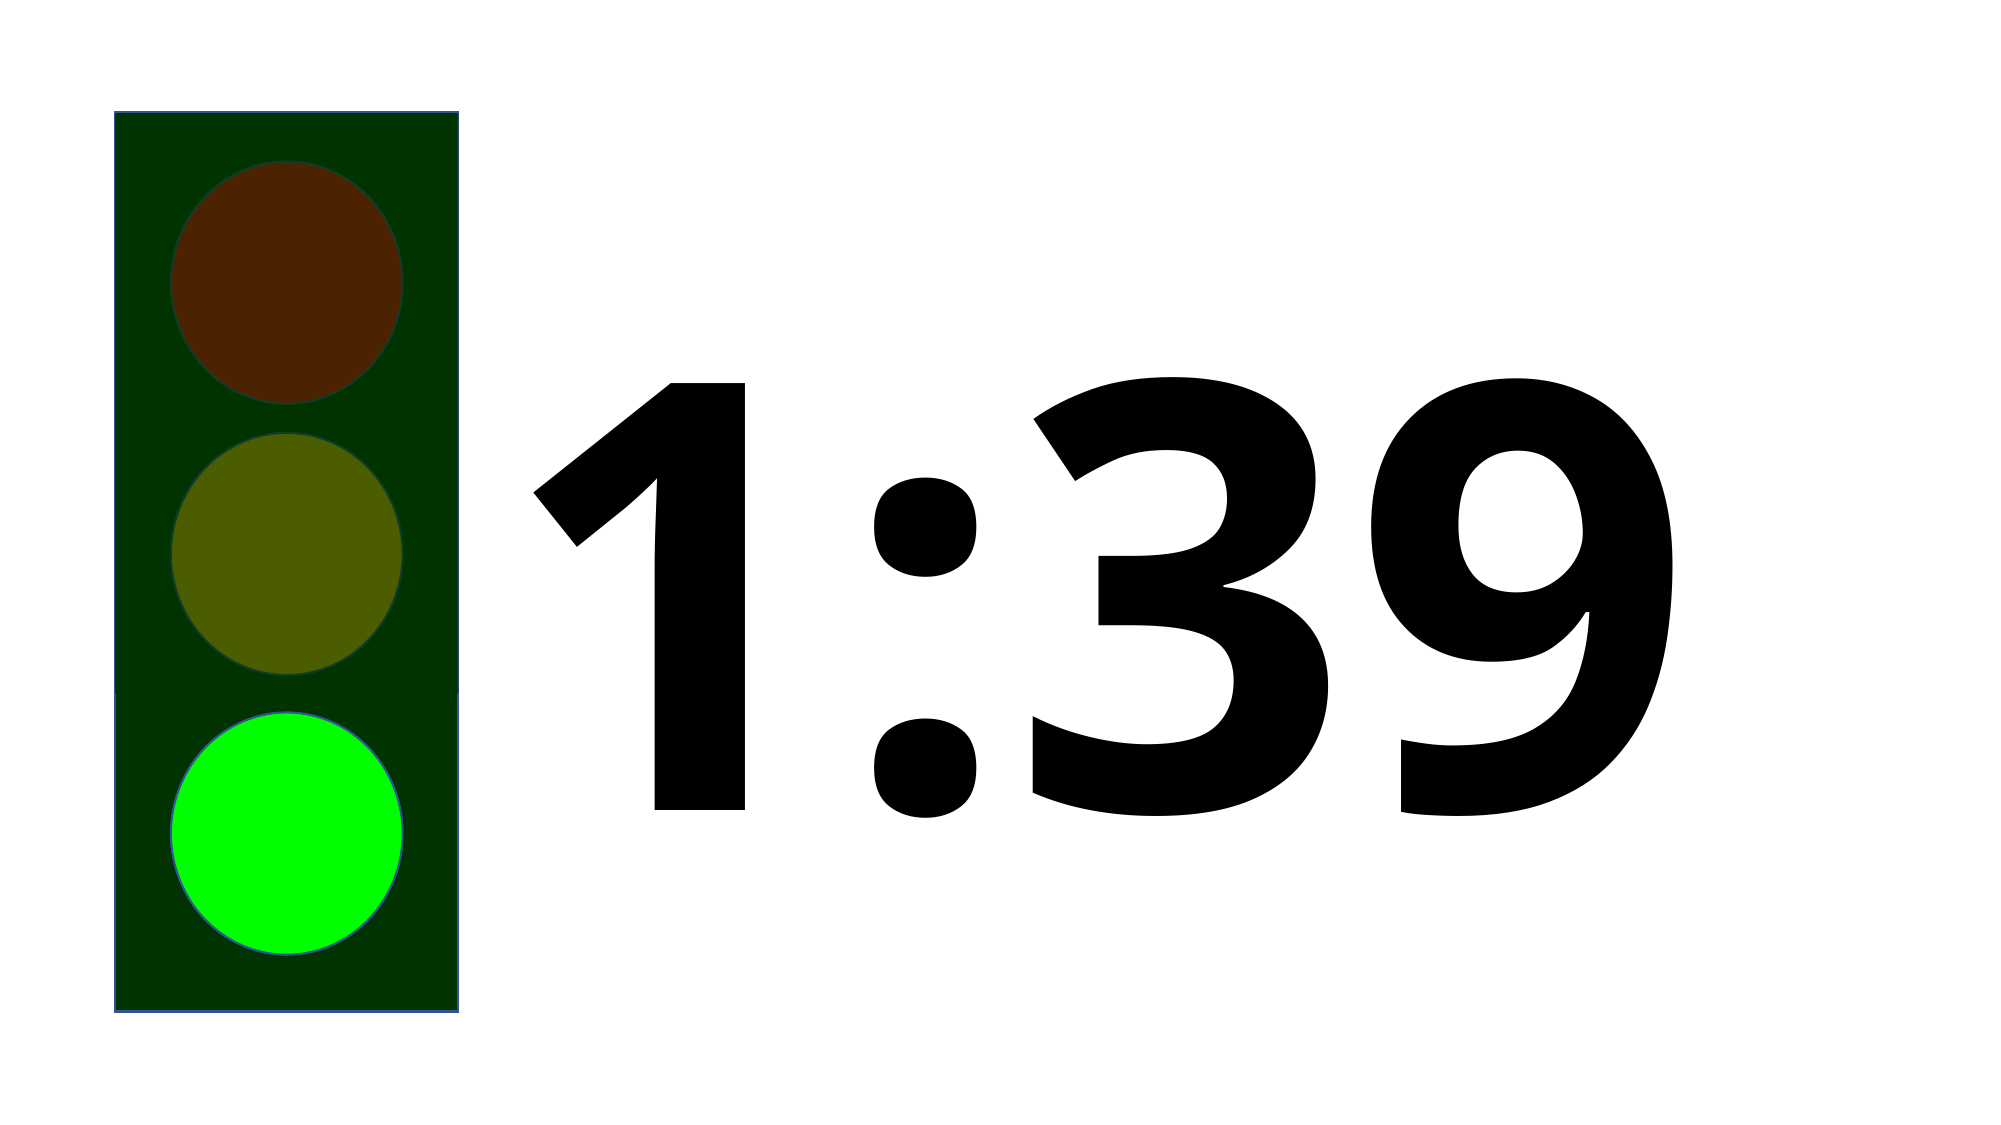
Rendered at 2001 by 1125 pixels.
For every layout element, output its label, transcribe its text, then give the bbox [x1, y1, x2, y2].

text_box 1:39 [483, 204, 1924, 938]
text_box [114, 112, 459, 695]
text_box [114, 695, 459, 1013]
text_box [169, 711, 404, 956]
